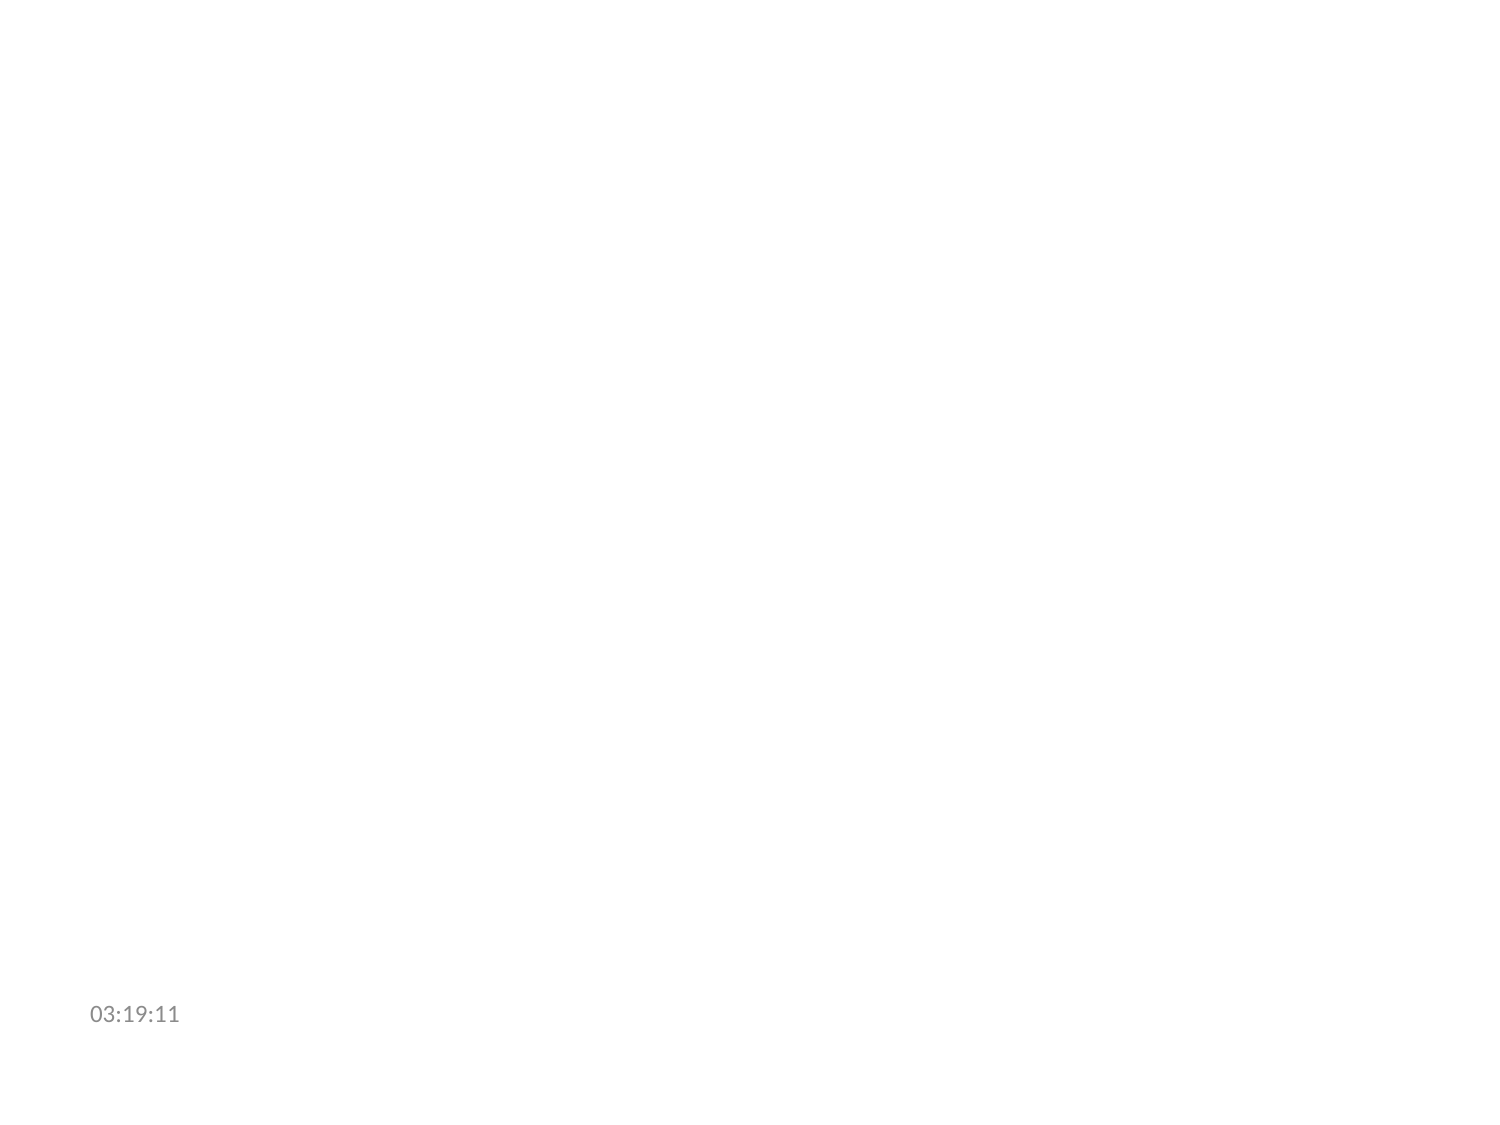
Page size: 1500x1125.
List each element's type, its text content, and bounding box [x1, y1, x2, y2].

text_box 15:35:09 [75, 982, 425, 1043]
